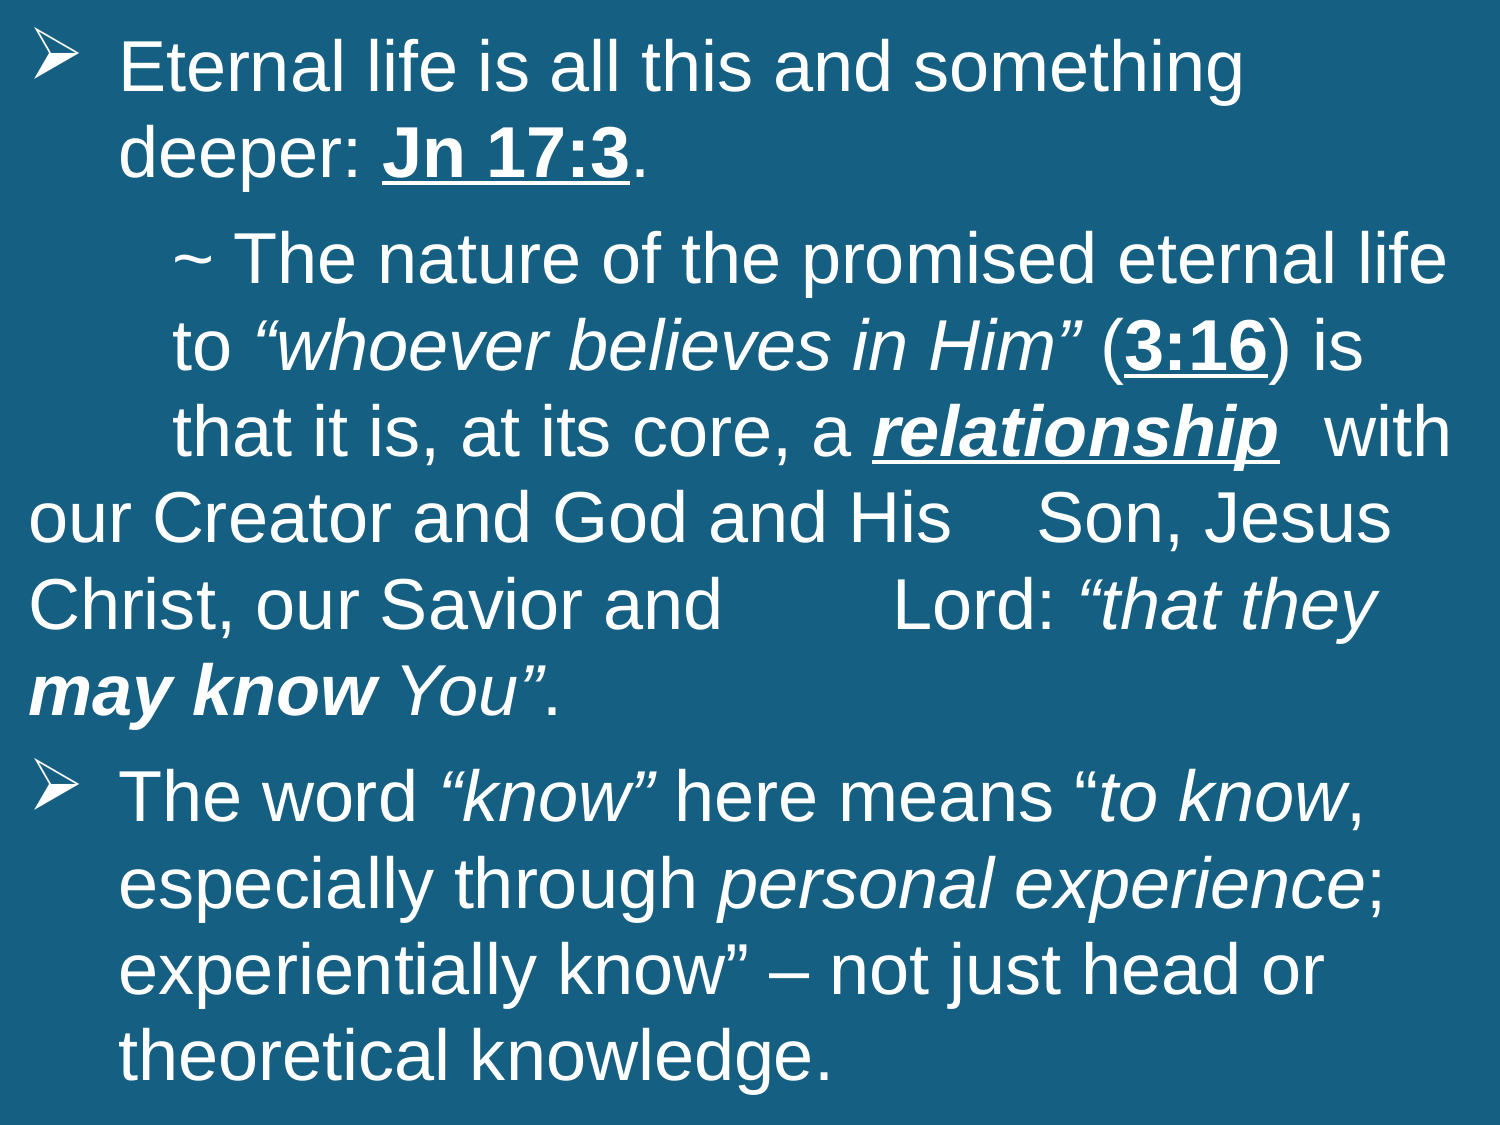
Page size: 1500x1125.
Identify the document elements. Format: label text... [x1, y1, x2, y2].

subtitle Eternal life is all this and something deeper: Jn 17:3. ~ The nature of the promised eternal life to “whoever believes in Him” (3:16) is that it is, at its core, a relationship with our Creator and God and His Son, Jesus Christ, our Savior and Lord: “that they may know You”. The word “know” here means “to know, especially through personal experience; experientially know” – not just head or theoretical knowledge. [13, 11, 1490, 1111]
